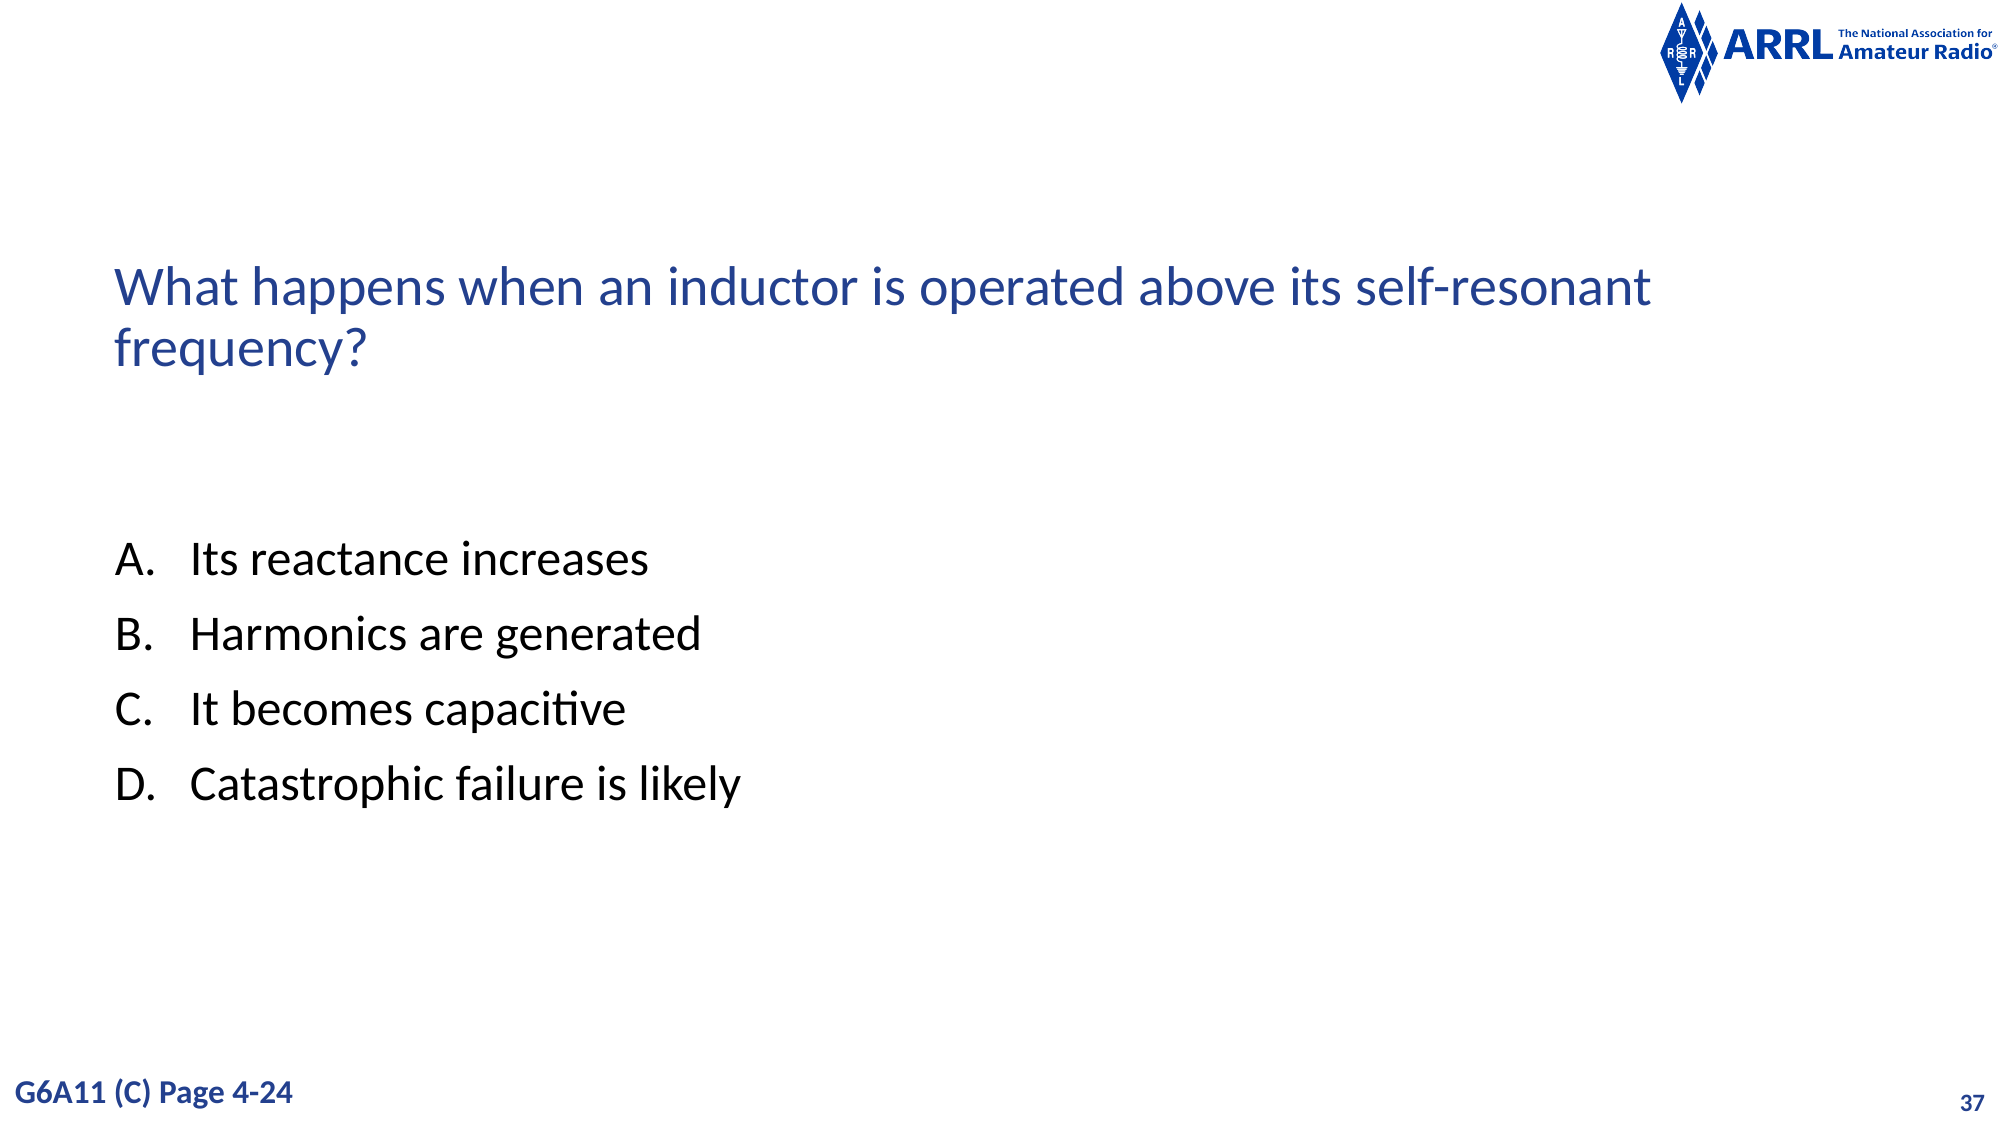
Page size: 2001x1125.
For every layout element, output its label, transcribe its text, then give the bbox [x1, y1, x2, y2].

title What happens when an inductor is operated above its self-resonant frequency? [99, 249, 1900, 388]
list Its reactance increases Harmonics are generated It becomes capacitive Catastrophic failure is likely [99, 525, 1900, 1005]
text_box G6A11 (C) Page 4-24 [0, 1062, 1313, 1118]
text_box 37 [1899, 1079, 2000, 1125]
picture [1658, 0, 1999, 106]
